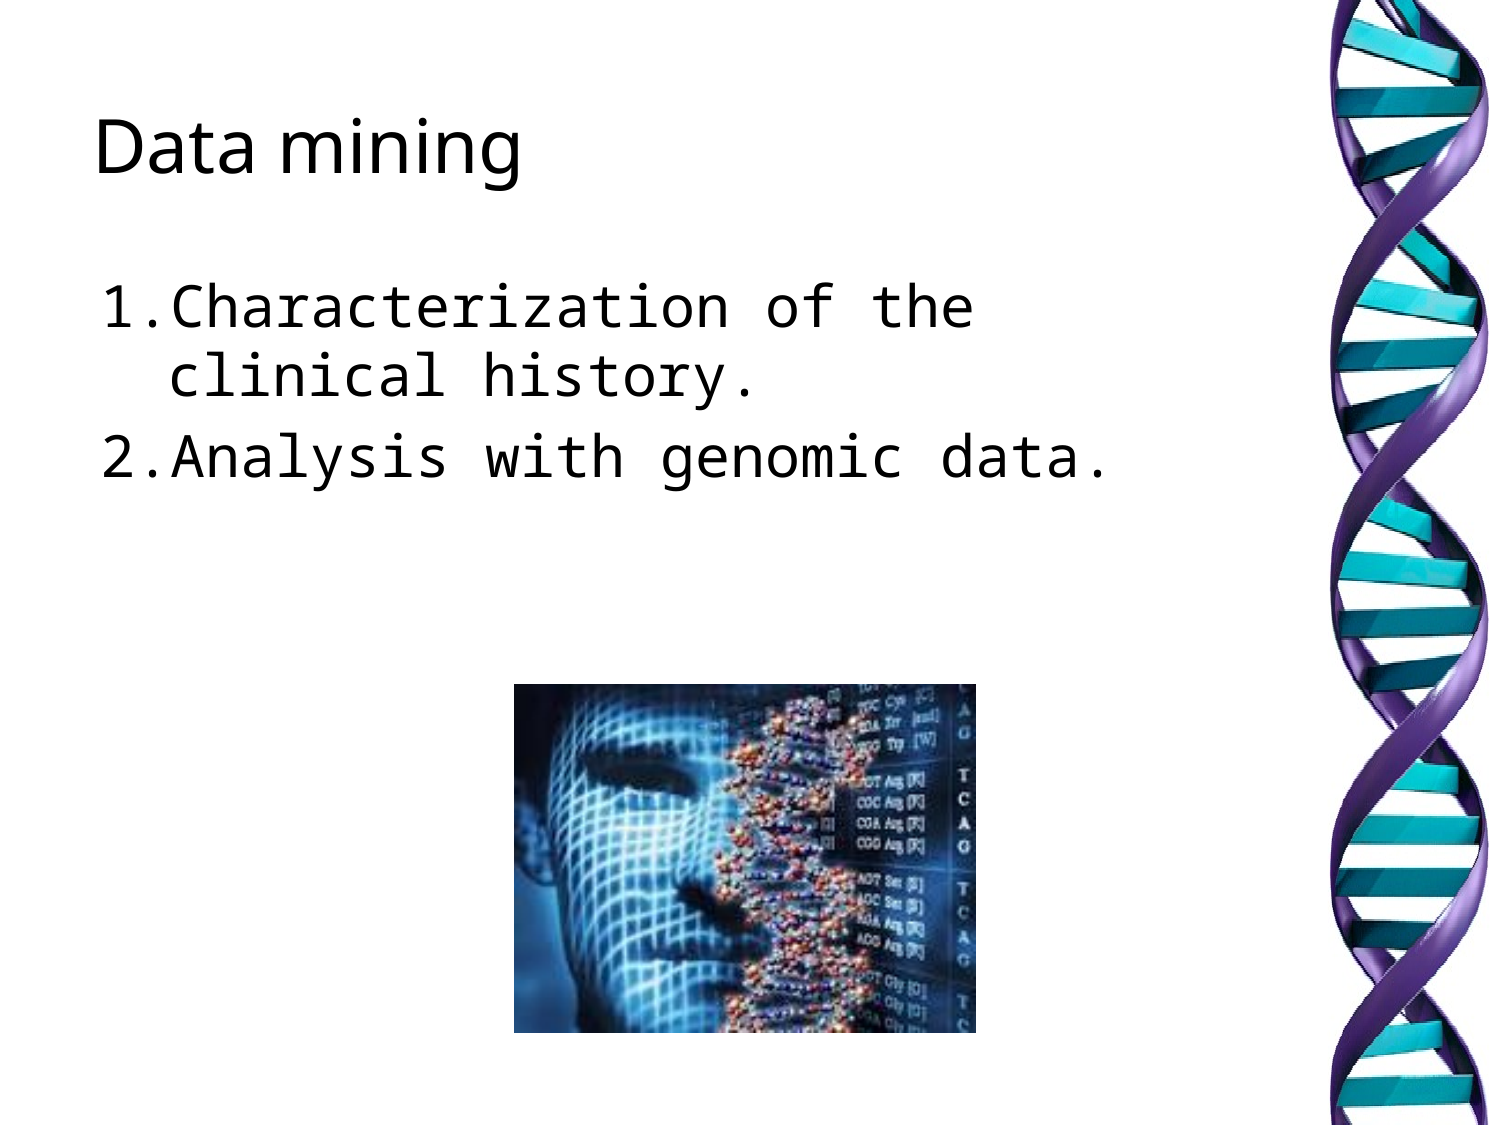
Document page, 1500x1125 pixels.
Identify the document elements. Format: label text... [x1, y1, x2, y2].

text_box Characterization of the clinical history. Analysis with genomic data. [77, 253, 1295, 772]
title Data mining [77, 46, 1317, 229]
picture [513, 684, 976, 1034]
picture [1322, 0, 1500, 1125]
